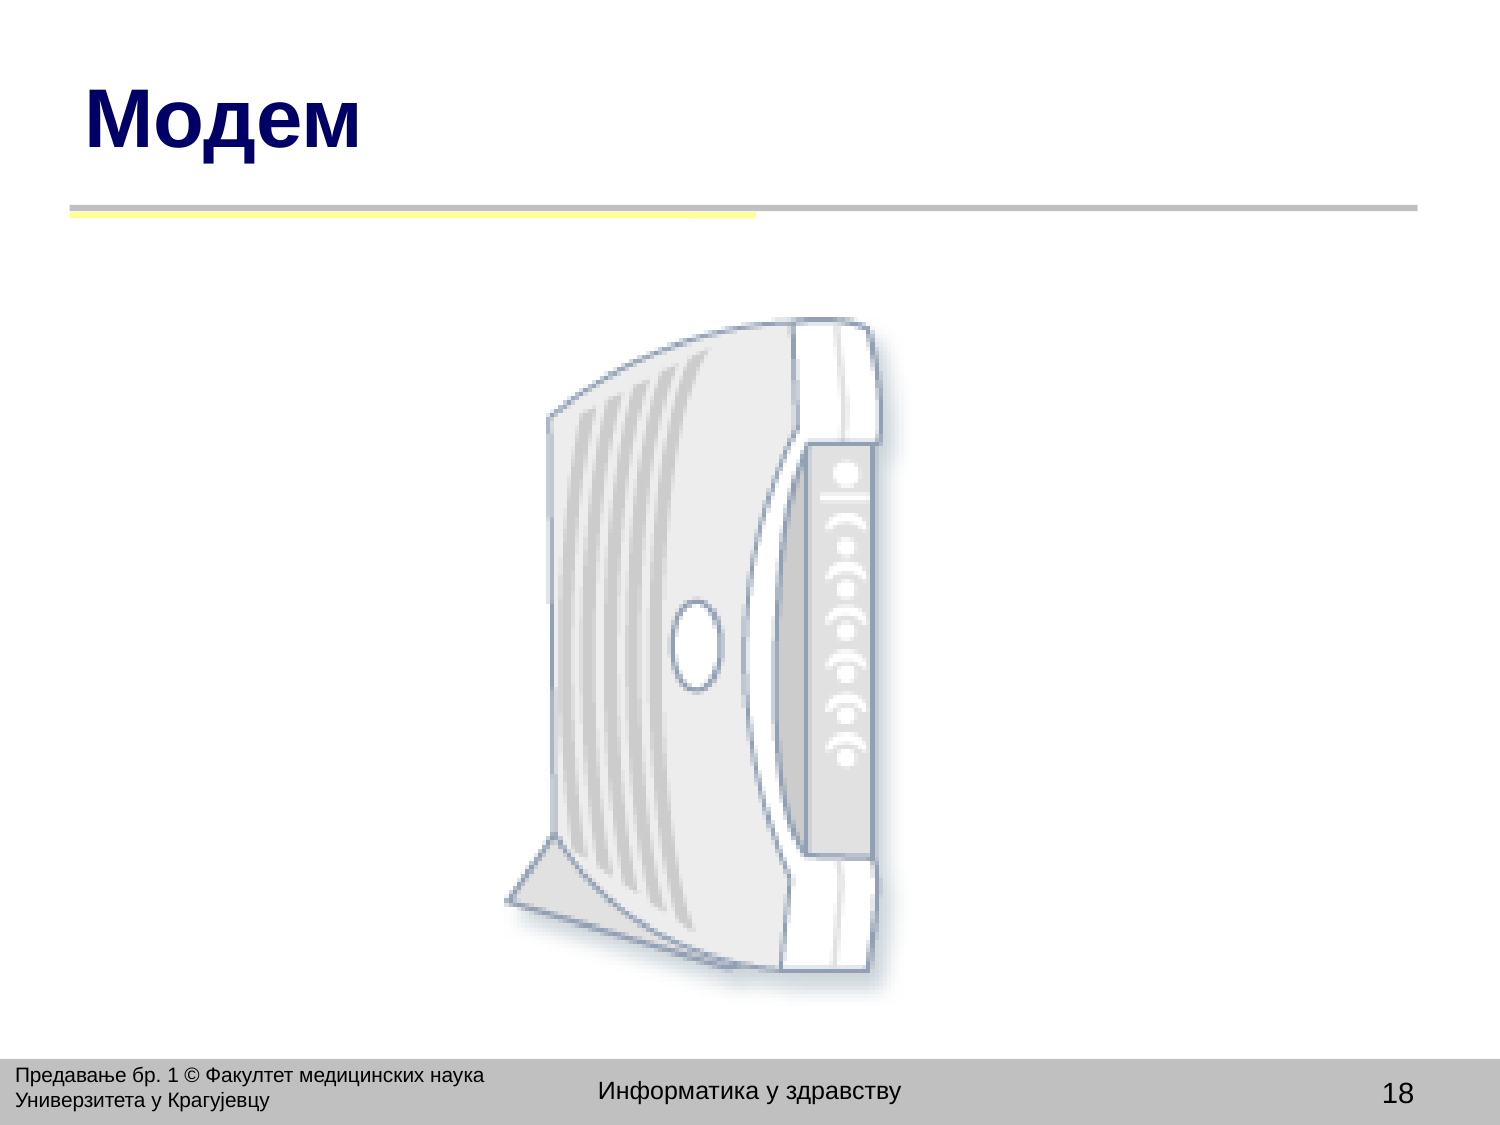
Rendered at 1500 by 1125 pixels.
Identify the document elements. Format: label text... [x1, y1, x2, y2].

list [455, 264, 979, 1012]
footer Информатика у здравству [512, 1066, 988, 1125]
title Модем [69, 19, 1426, 208]
slide_number Предавање бр. 1 © Факултет медицинских наука Универзитета у Крагујевцу [0, 1053, 599, 1108]
slide_number 18 [1079, 1066, 1430, 1125]
